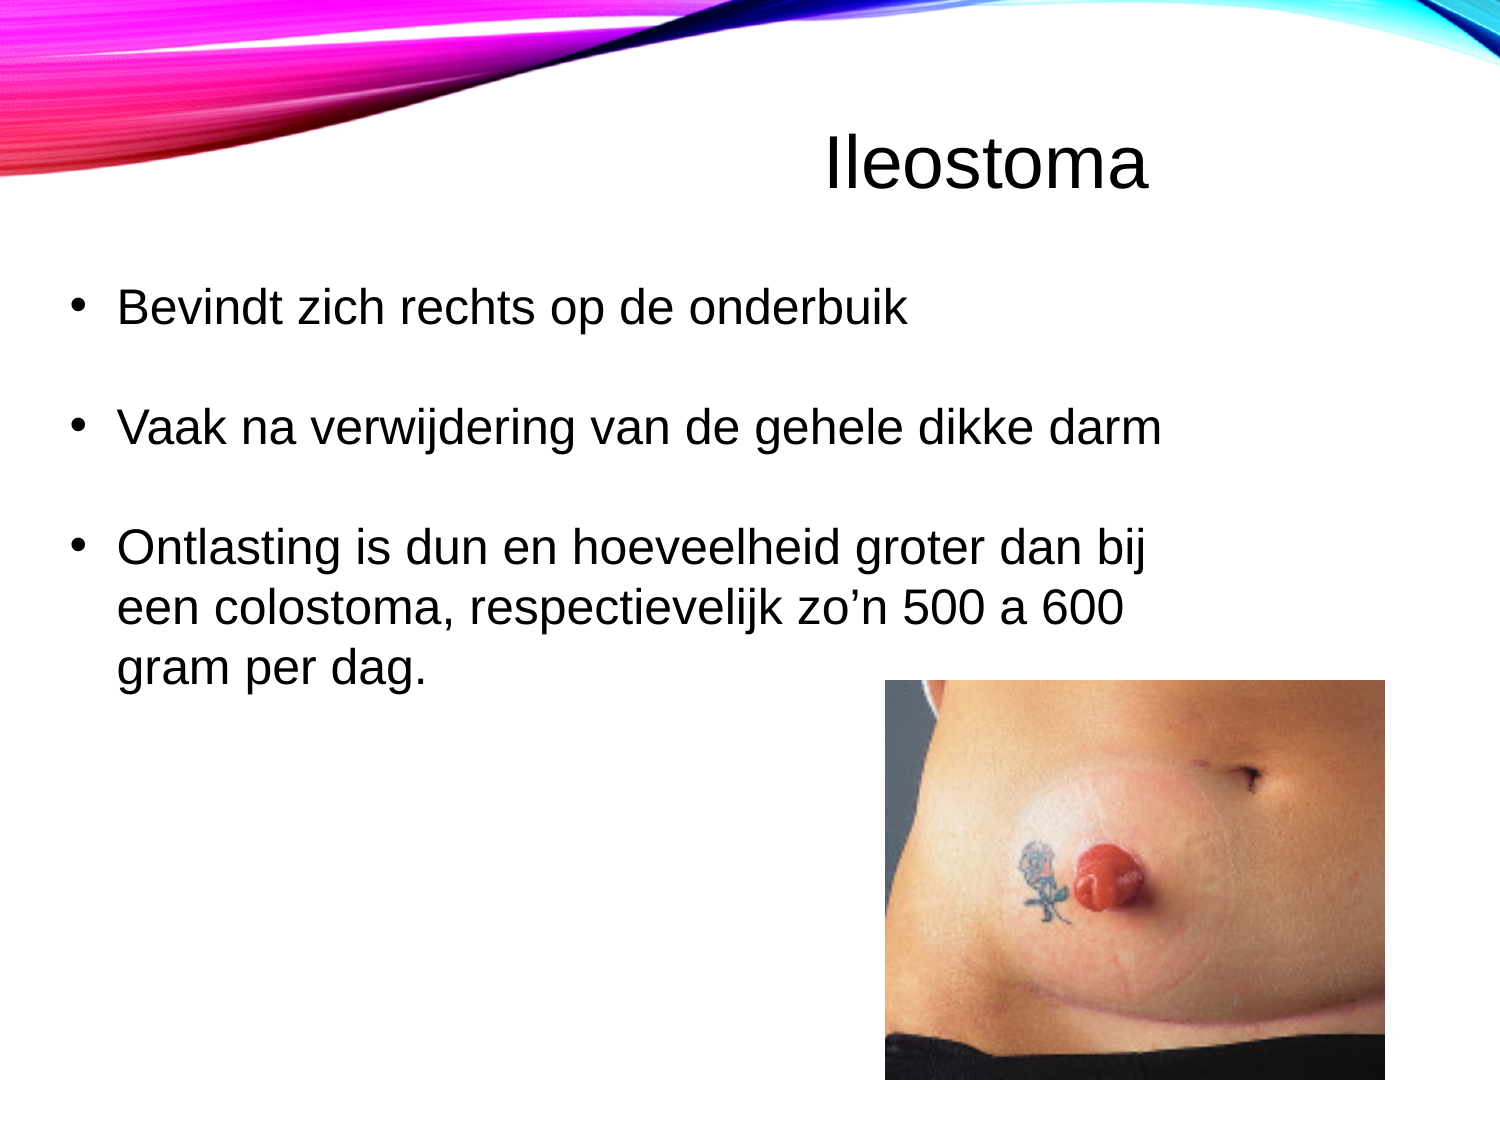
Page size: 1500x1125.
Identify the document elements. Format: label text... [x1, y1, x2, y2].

text_box Bevindt zich rechts op de onderbuik Vaak na verwijdering van de gehele dikke darm Ontlasting is dun en hoeveelheid groter dan bij een colostoma, respectievelijk zo’n 500 a 600 gram per dag. [54, 267, 1189, 792]
picture [885, 680, 1385, 1080]
text_box Ileostoma [808, 105, 1500, 211]
picture [0, 0, 1500, 178]
